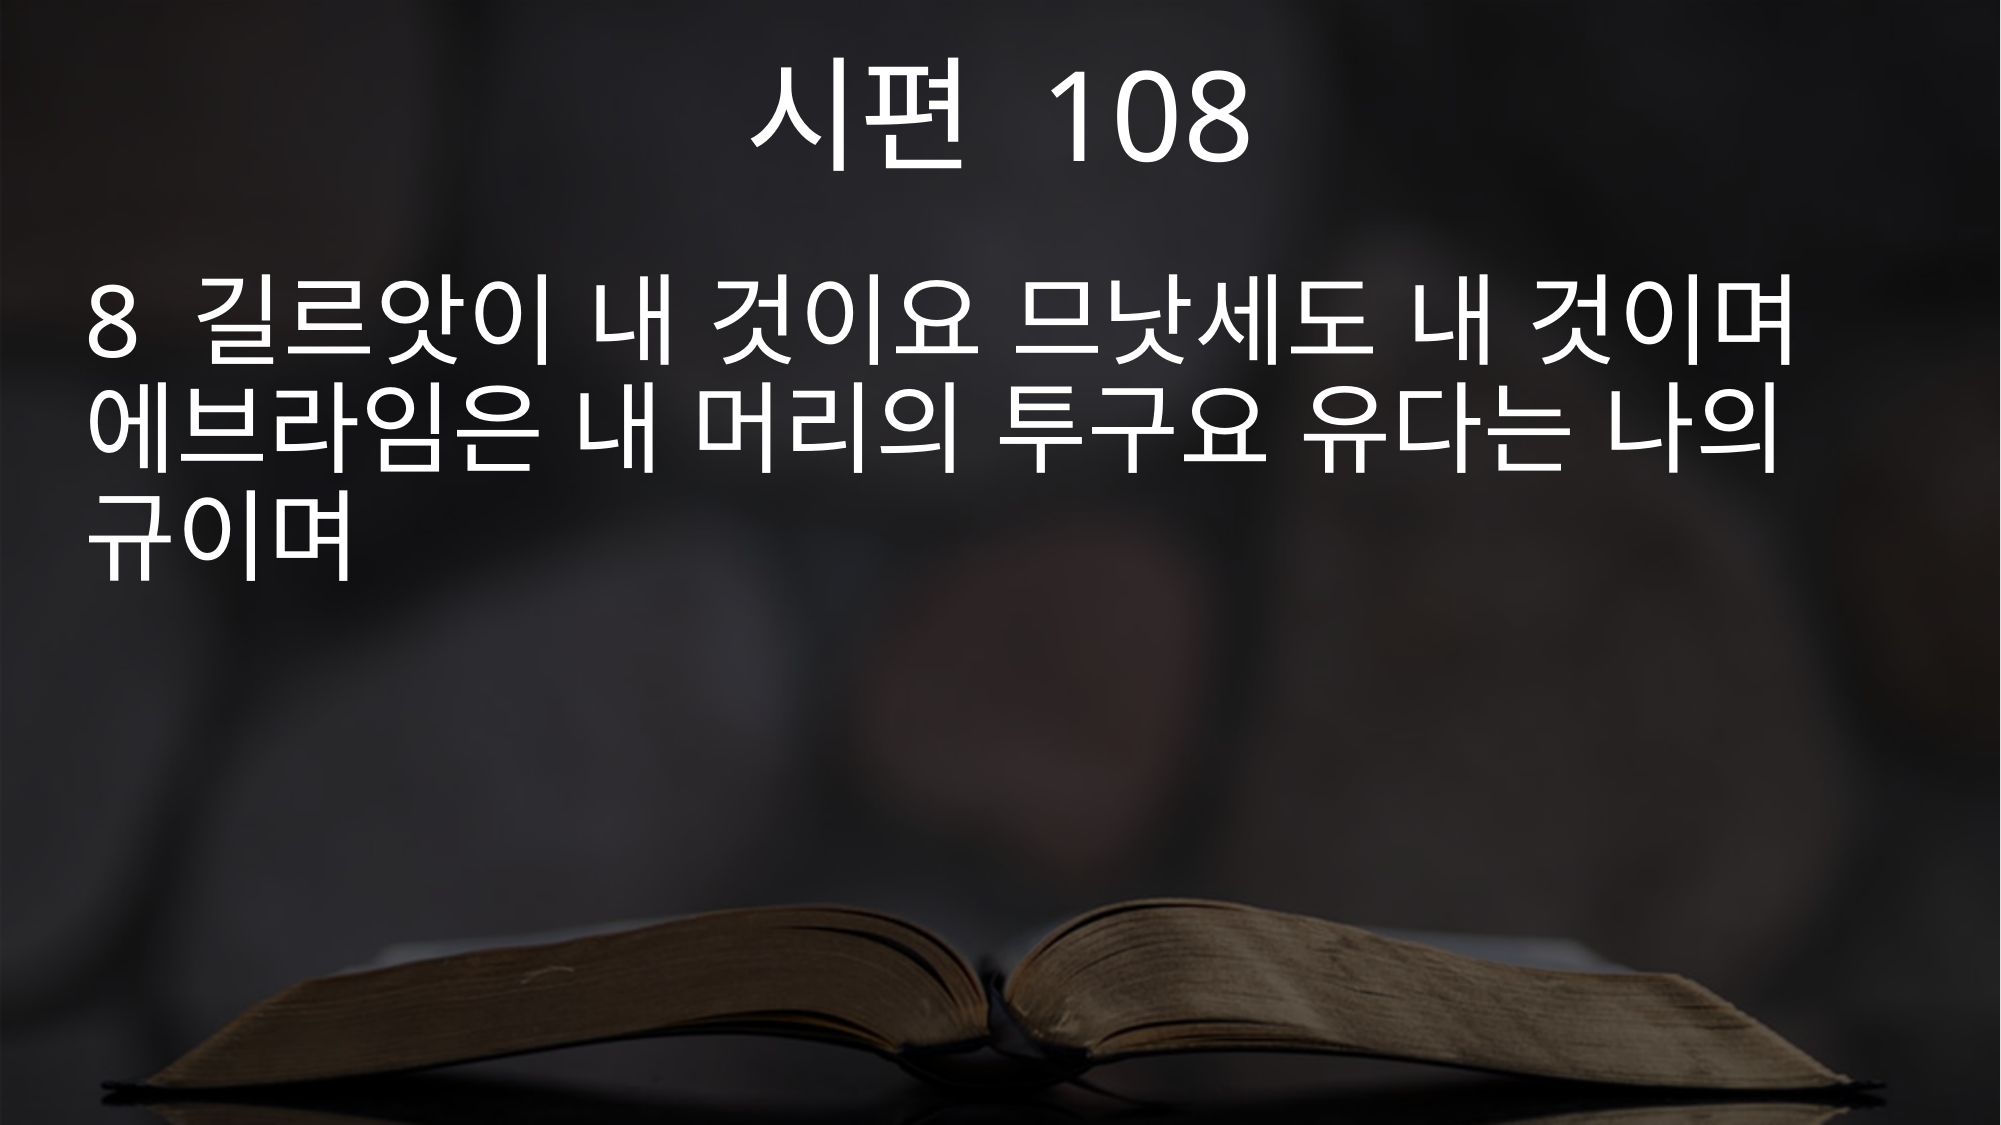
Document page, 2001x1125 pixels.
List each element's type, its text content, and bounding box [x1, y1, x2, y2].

list 8 길르앗이 내 것이요 므낫세도 내 것이며 에브라임은 내 머리의 투구요 유다는 나의 규이며 [69, 263, 1953, 423]
footer 시편 108 [0, 32, 2000, 192]
picture [0, 0, 2001, 1125]
